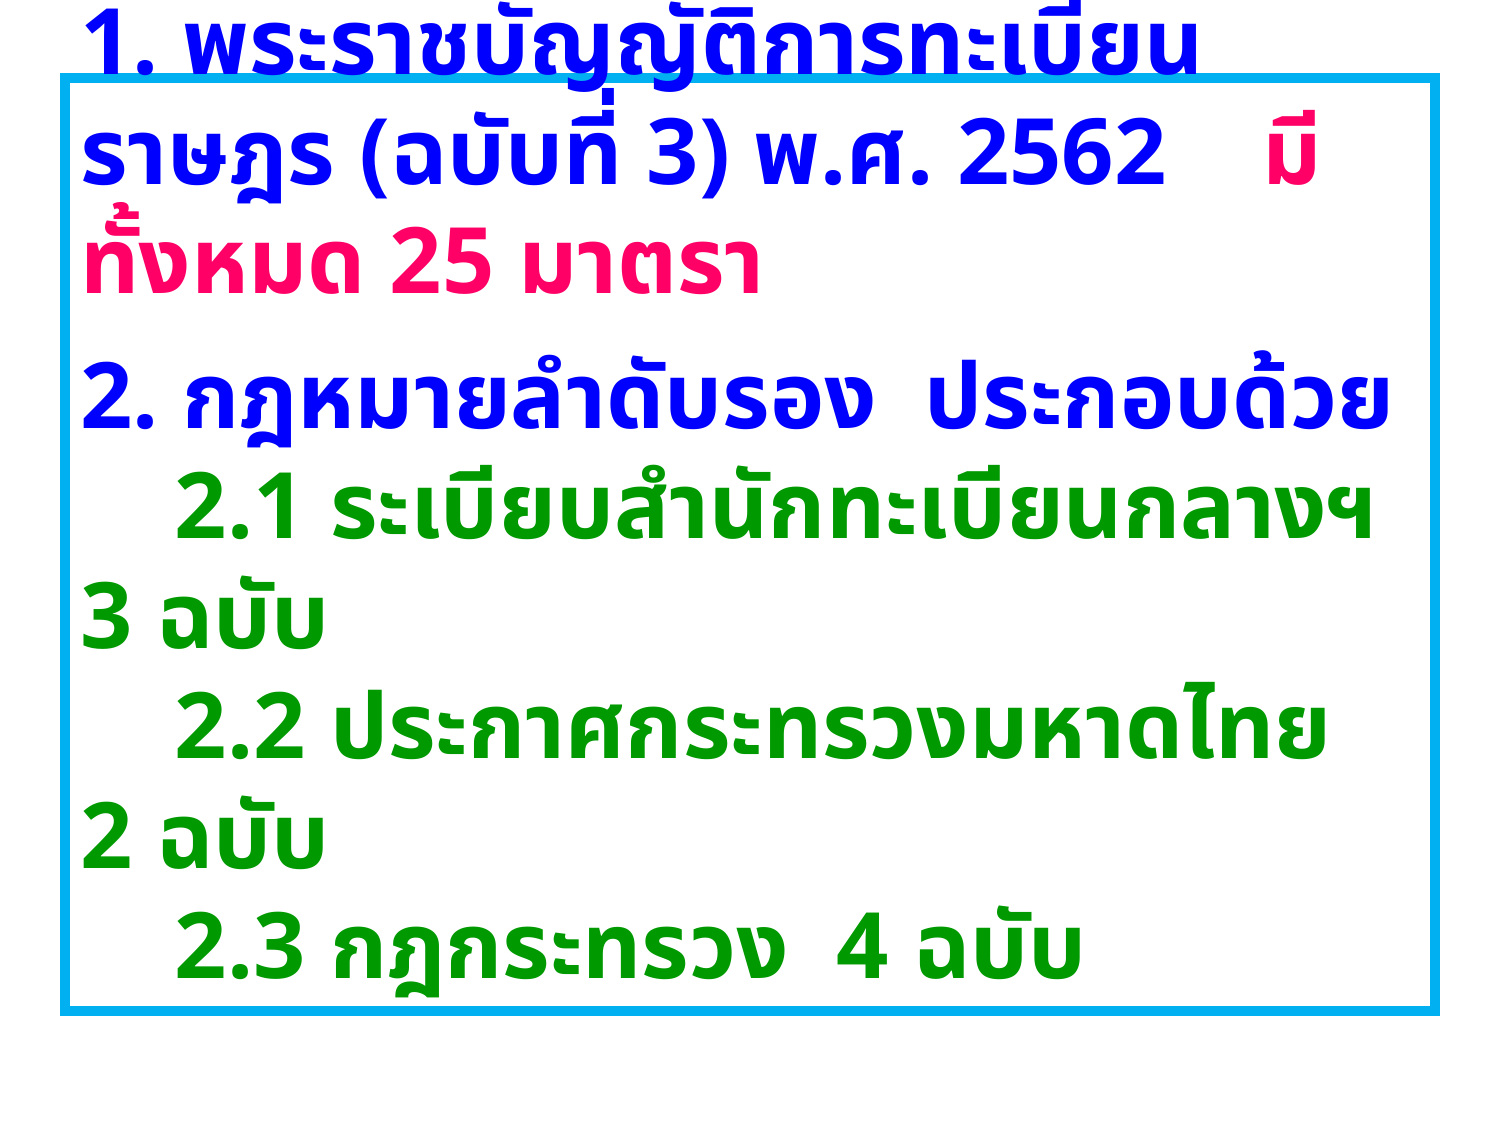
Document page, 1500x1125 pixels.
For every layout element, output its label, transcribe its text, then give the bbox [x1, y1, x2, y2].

text_box 1. พระราชบัญญัติการทะเบียนราษฎร (ฉบับที่ 3) พ.ศ. 2562 มีทั้งหมด 25 มาตรา 2. กฎหมายลำดับรอง ประกอบด้วย 2.1 ระเบียบสำนักทะเบียนกลางฯ 3 ฉบับ 2.2 ประกาศกระทรวงมหาดไทย 2 ฉบับ 2.3 กฎกระทรวง 4 ฉบับ [64, 78, 1436, 1012]
